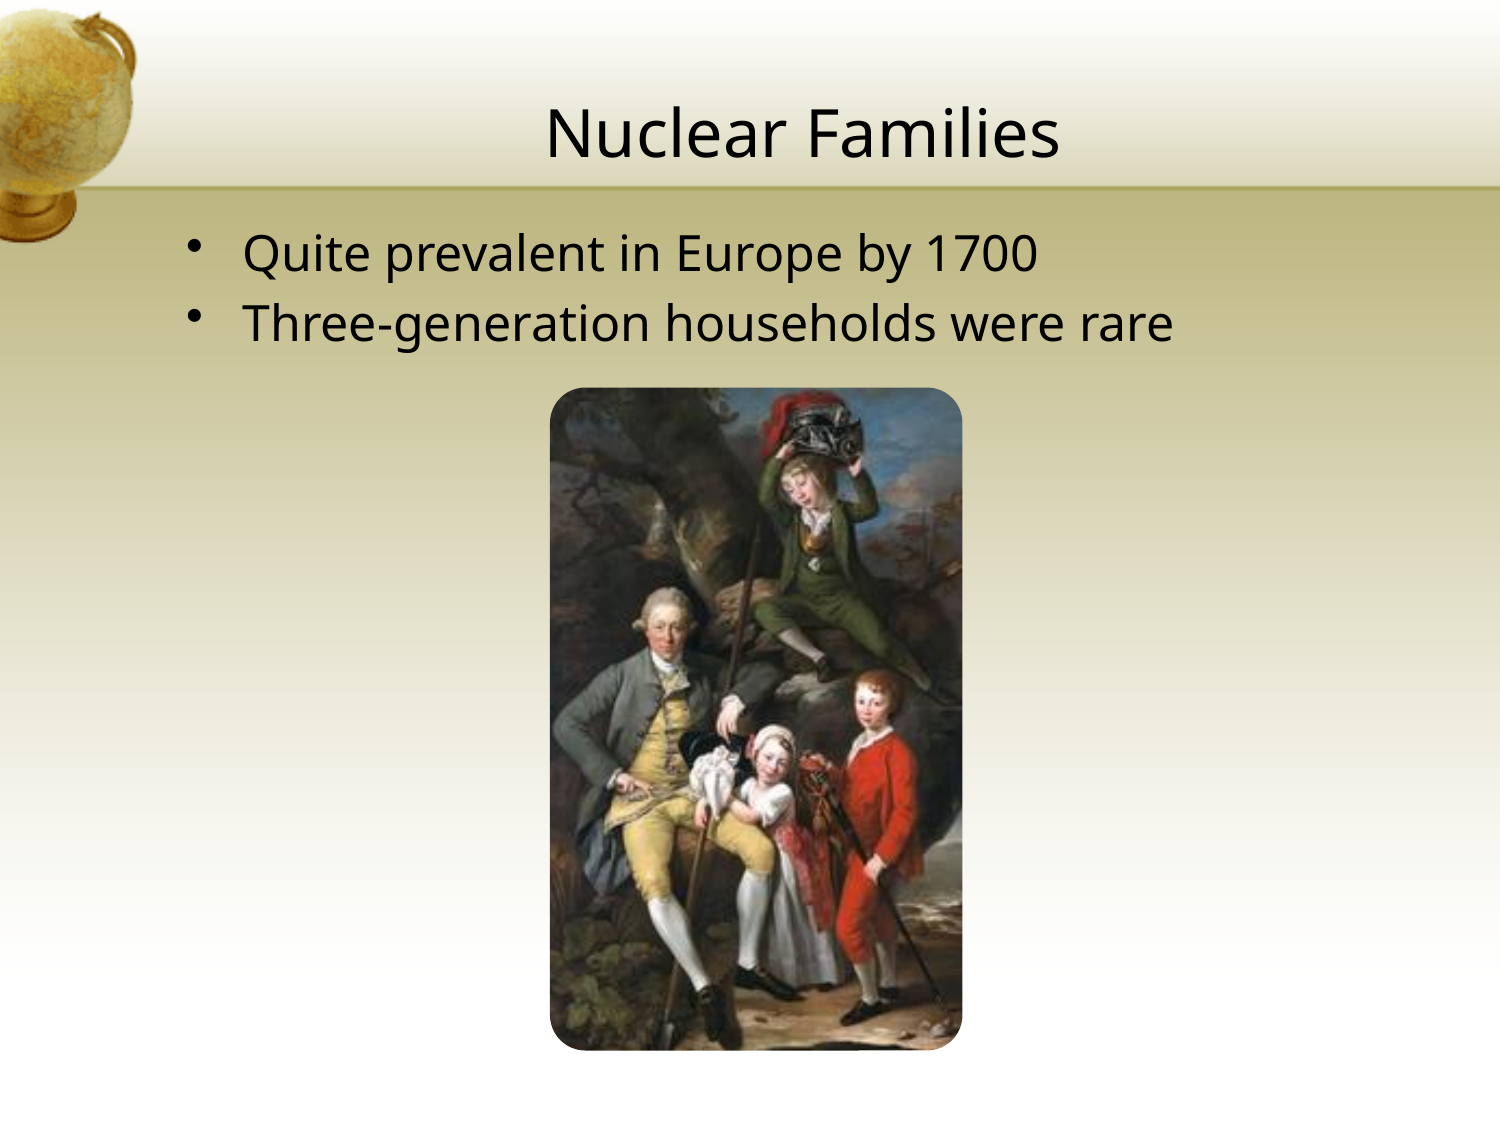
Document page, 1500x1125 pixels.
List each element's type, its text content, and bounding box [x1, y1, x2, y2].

picture [0, 0, 1500, 1125]
title Nuclear Families [170, 36, 1436, 179]
list Quite prevalent in Europe by 1700 Three-generation households were rare [170, 213, 1451, 1018]
